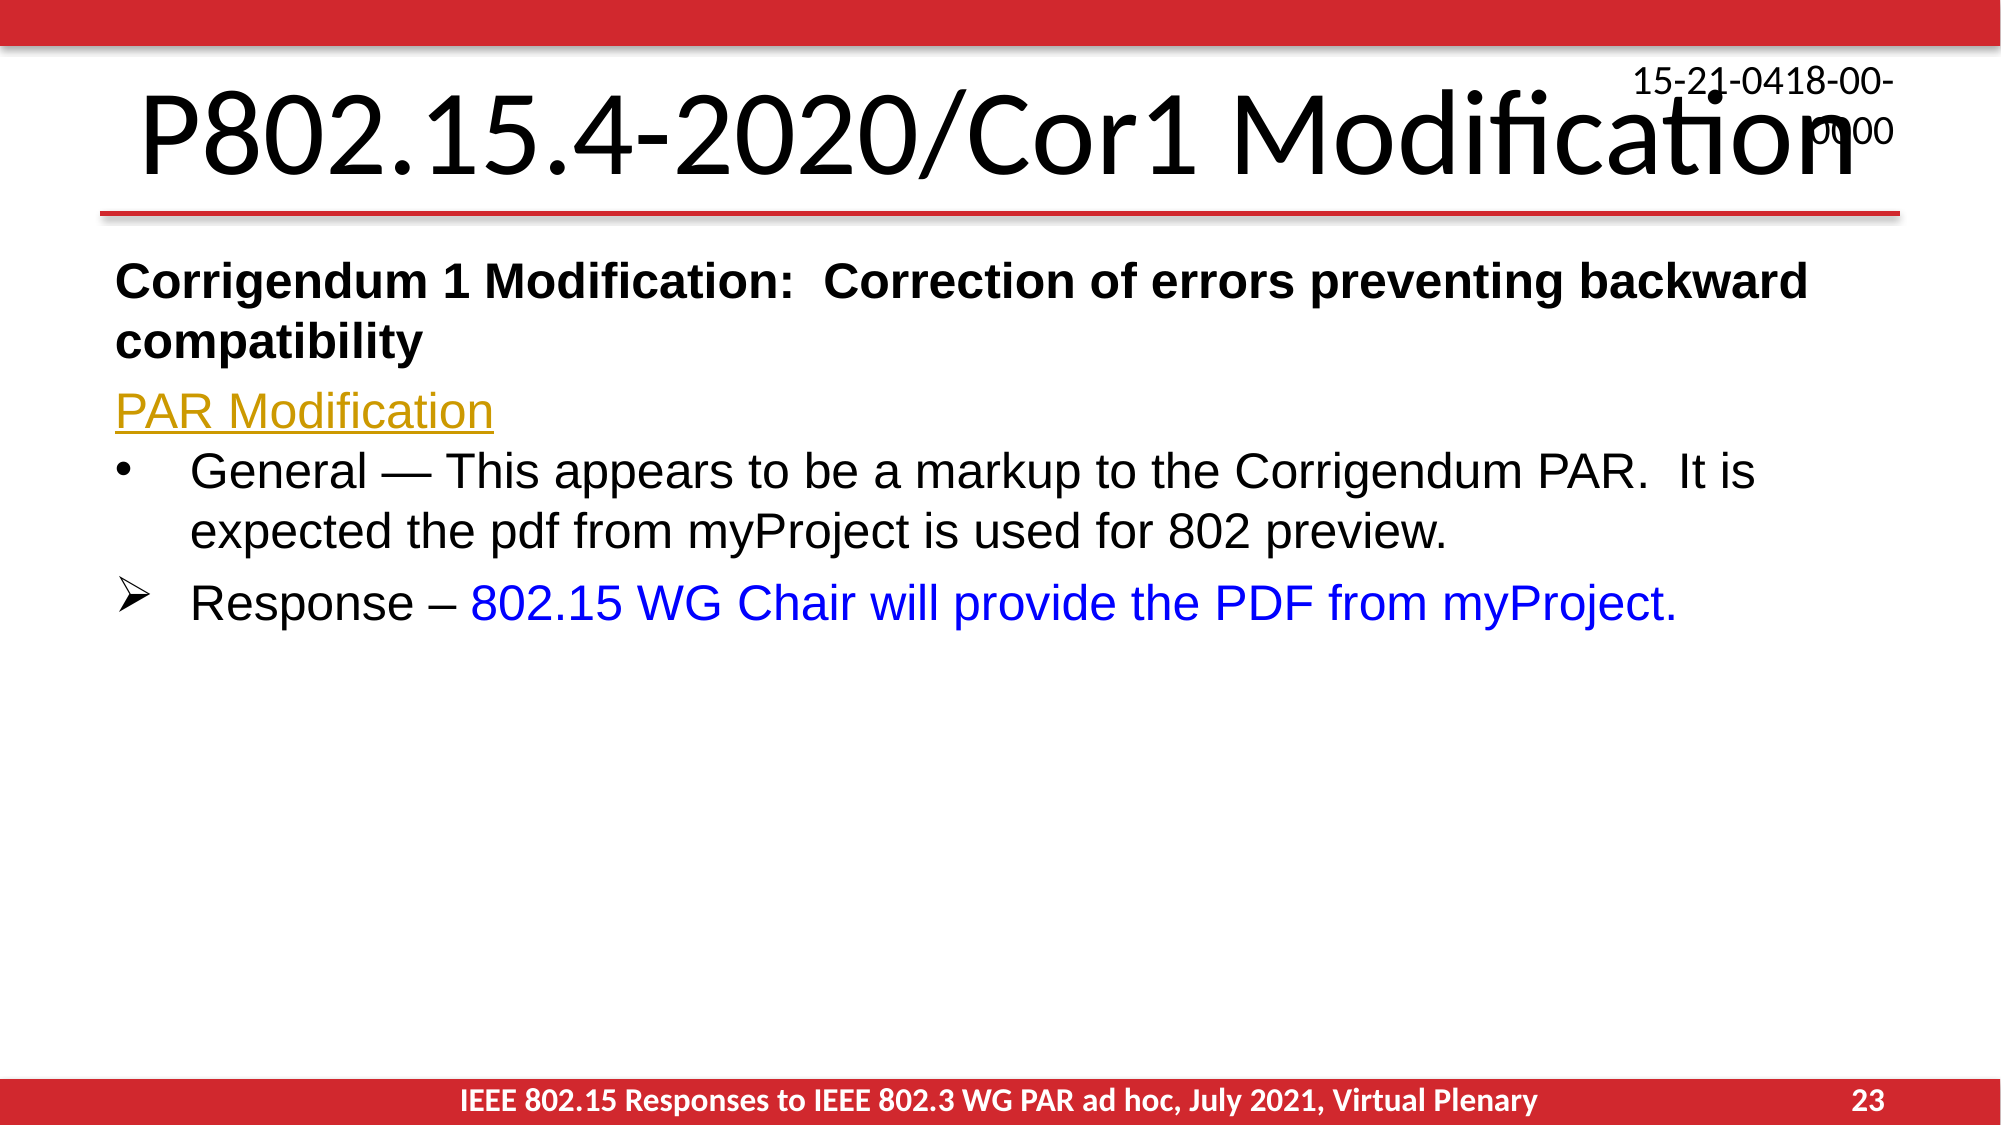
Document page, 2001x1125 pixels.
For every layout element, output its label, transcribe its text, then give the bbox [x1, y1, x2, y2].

title P802.15.4-2020/Cor1 Modification [99, 32, 1900, 220]
slide_number 23 [1626, 1068, 1900, 1125]
list Corrigendum 1 Modification: Correction of errors preventing backward compatibility PAR Modification General — This appears to be a markup to the Corrigendum PAR. It is expected the pdf from myProject is used for 802 preview. Response – 802.15 WG Chair will provide the PDF from myProject. [99, 240, 1900, 983]
footer IEEE 802.15 Responses to IEEE 802.3 WG PAR ad hoc, July 2021, Virtual Plenary [373, 1068, 1626, 1125]
